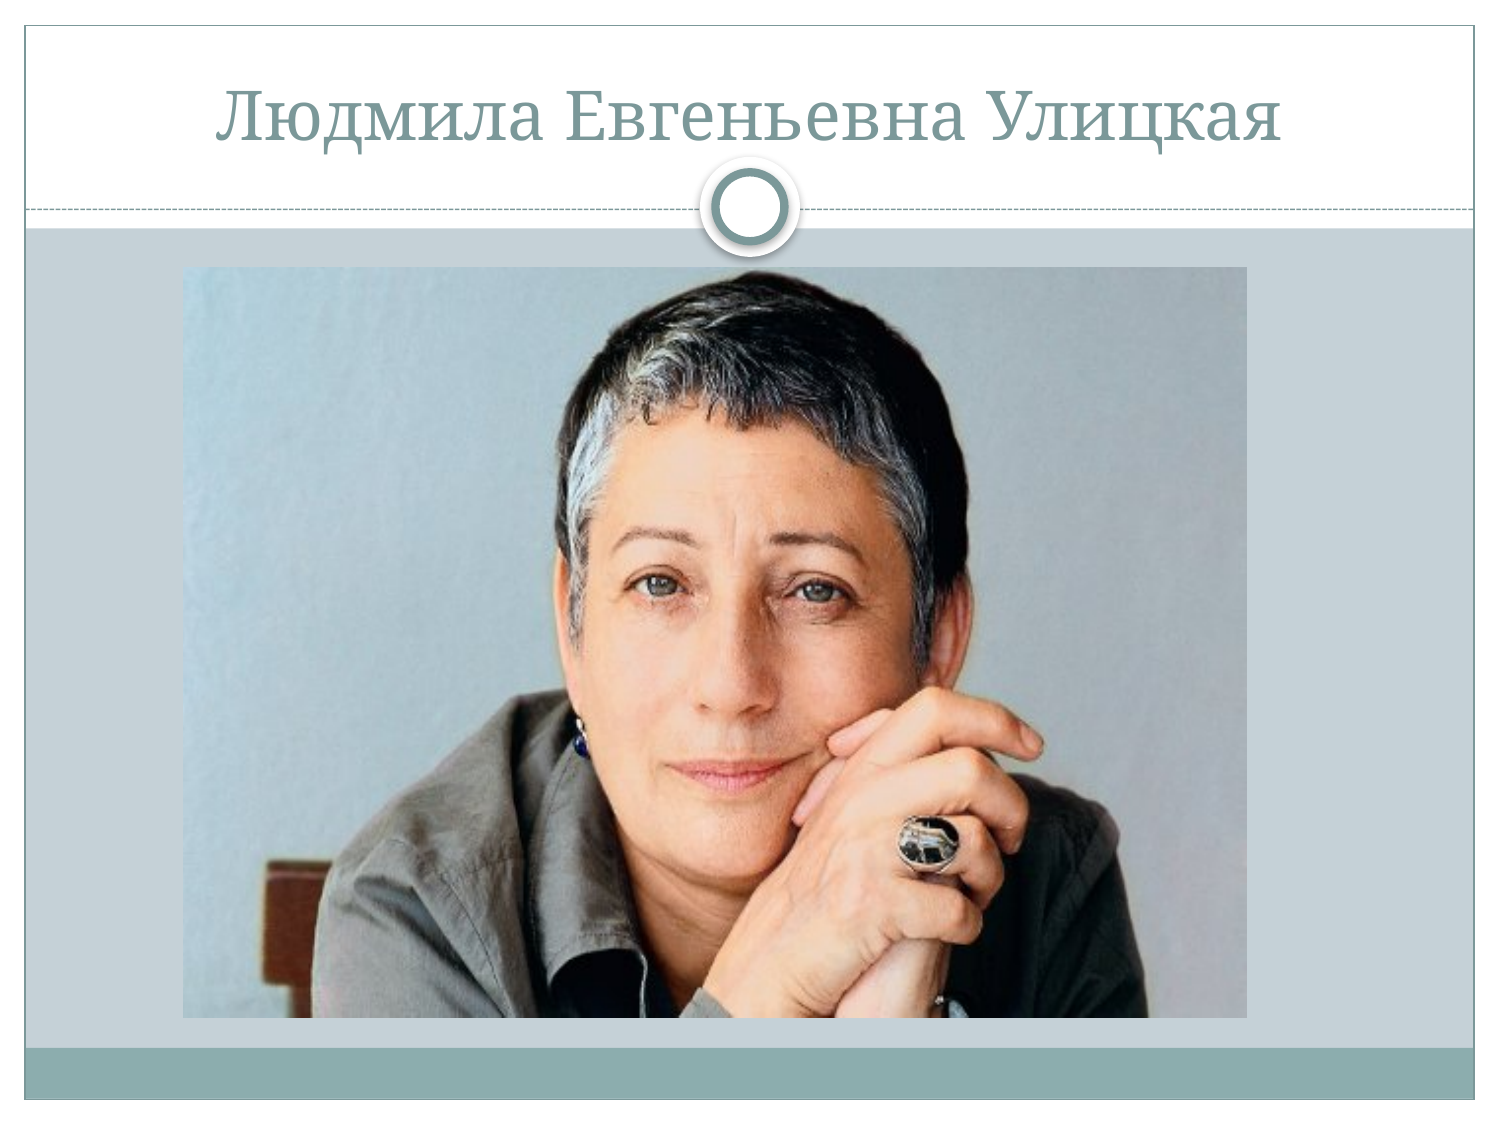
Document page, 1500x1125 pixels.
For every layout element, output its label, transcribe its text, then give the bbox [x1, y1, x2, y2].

picture [182, 266, 1247, 1018]
title Людмила Евгеньевна Улицкая [49, 37, 1450, 162]
